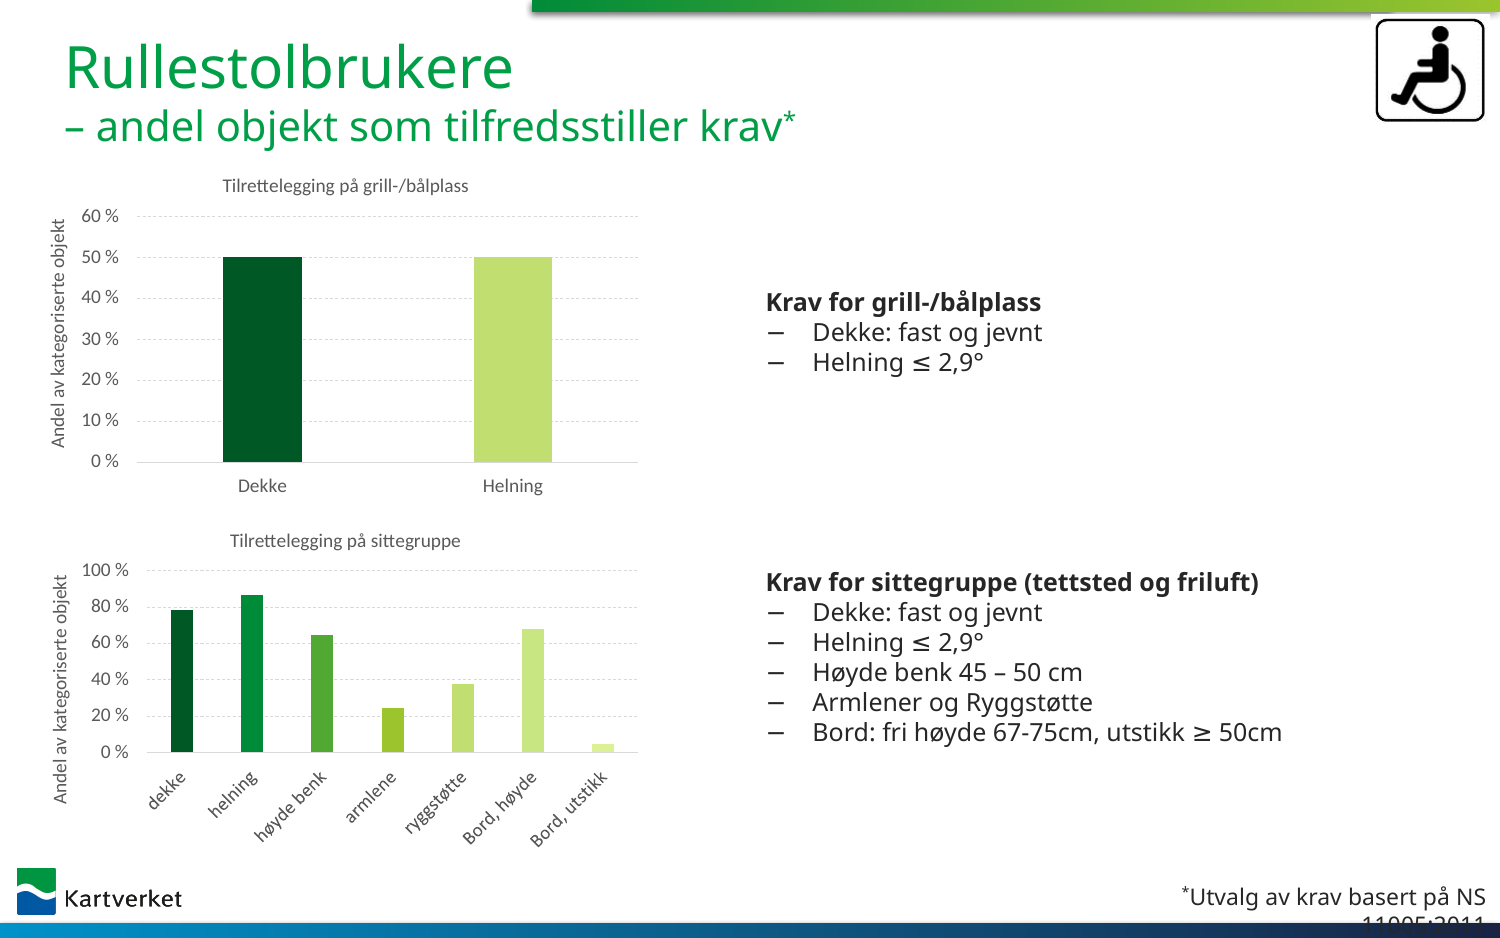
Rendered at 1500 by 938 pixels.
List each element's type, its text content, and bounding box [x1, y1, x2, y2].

picture [1371, 13, 1491, 127]
picture [41, 520, 650, 859]
text_box Krav for grill-/bålplass Dekke: fast og jevnt Helning ≤ 2,9° [750, 279, 1452, 384]
text_box Rullestolbrukere – andel objekt som tilfredsstiller krav* [49, 14, 1431, 158]
text_box Krav for sittegruppe (tettsted og friluft) Dekke: fast og jevnt Helning ≤ 2,9° Høyde benk 45 – 50 cm Armlener og Ryggstøtte Bord: fri høyde 67-75cm, utstikk ≥ 50cm [750, 559, 1500, 754]
picture [41, 166, 650, 505]
text_box *Utvalg av krav basert på NS 11005:2011 [1068, 873, 1500, 938]
